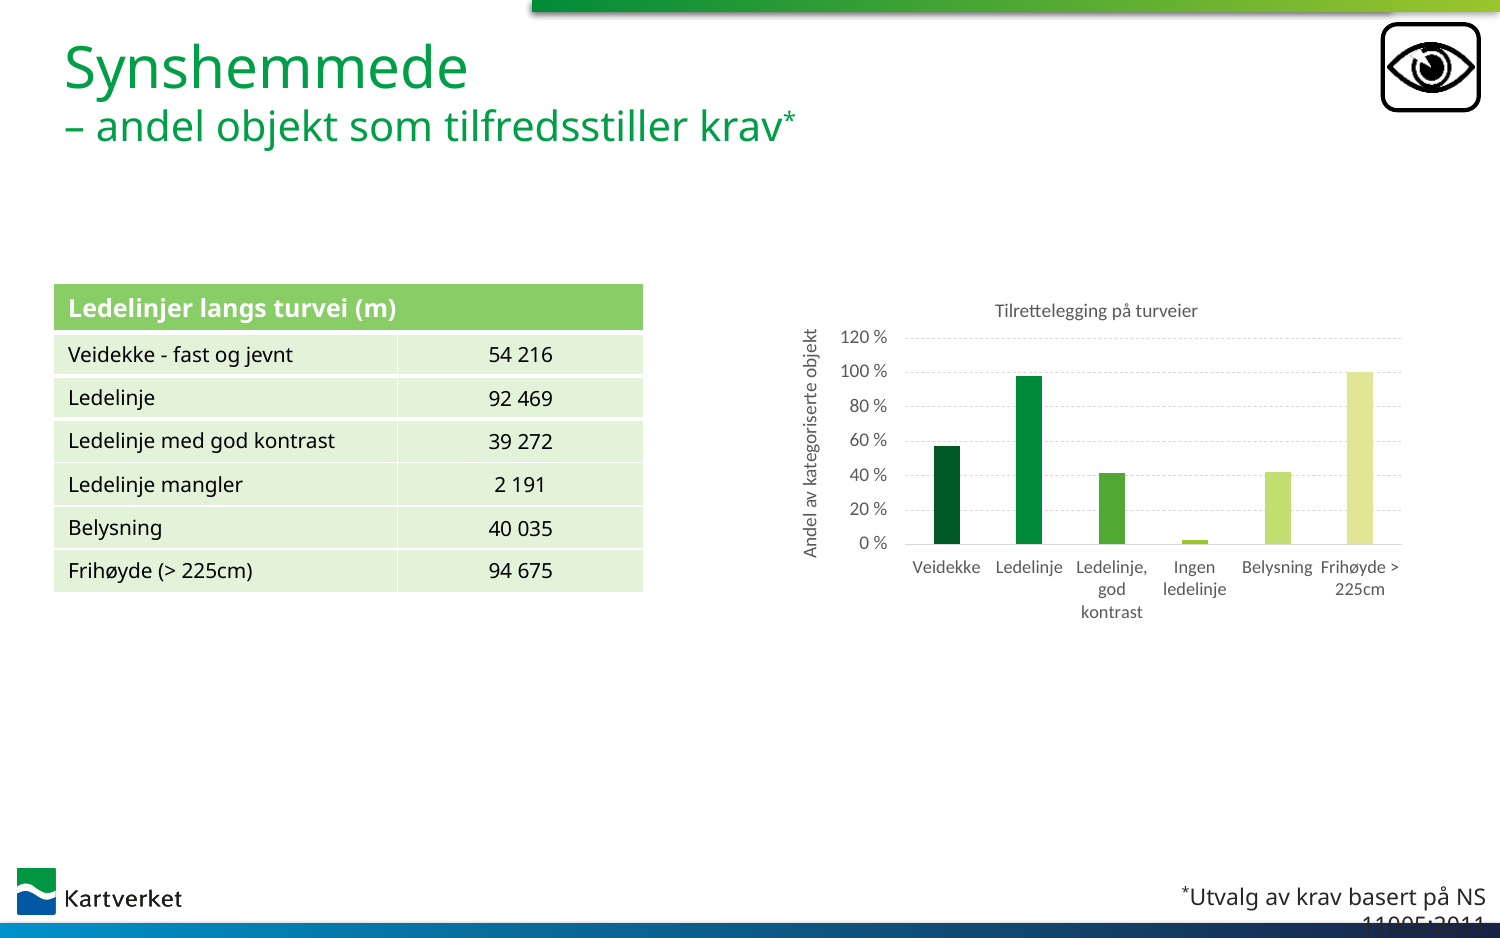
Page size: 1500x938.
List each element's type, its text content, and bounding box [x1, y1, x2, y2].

table_cell 40 035 [398, 507, 643, 548]
table_cell Ledelinje med god kontrast [54, 421, 397, 462]
table_cell Frihøyde (> 225cm) [54, 550, 397, 592]
table_header Ledelinjer langs turvei (m) [54, 284, 643, 330]
table_cell 39 272 [398, 421, 643, 462]
picture [791, 291, 1402, 630]
table_cell Ledelinje mangler [54, 463, 397, 505]
text_box *Utvalg av krav basert på NS 11005:2011 [1068, 873, 1500, 938]
table_cell 54 216 [398, 335, 643, 374]
table_cell Ledelinje [54, 378, 397, 417]
text_box Synshemmede – andel objekt som tilfredsstiller krav* [49, 24, 1431, 158]
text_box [1382, 24, 1480, 111]
table_cell 94 675 [398, 550, 643, 592]
table_cell Belysning [54, 507, 397, 548]
table_cell 2 191 [398, 463, 643, 505]
table_cell 92 469 [398, 378, 643, 417]
table_cell Veidekke - fast og jevnt [54, 335, 397, 374]
